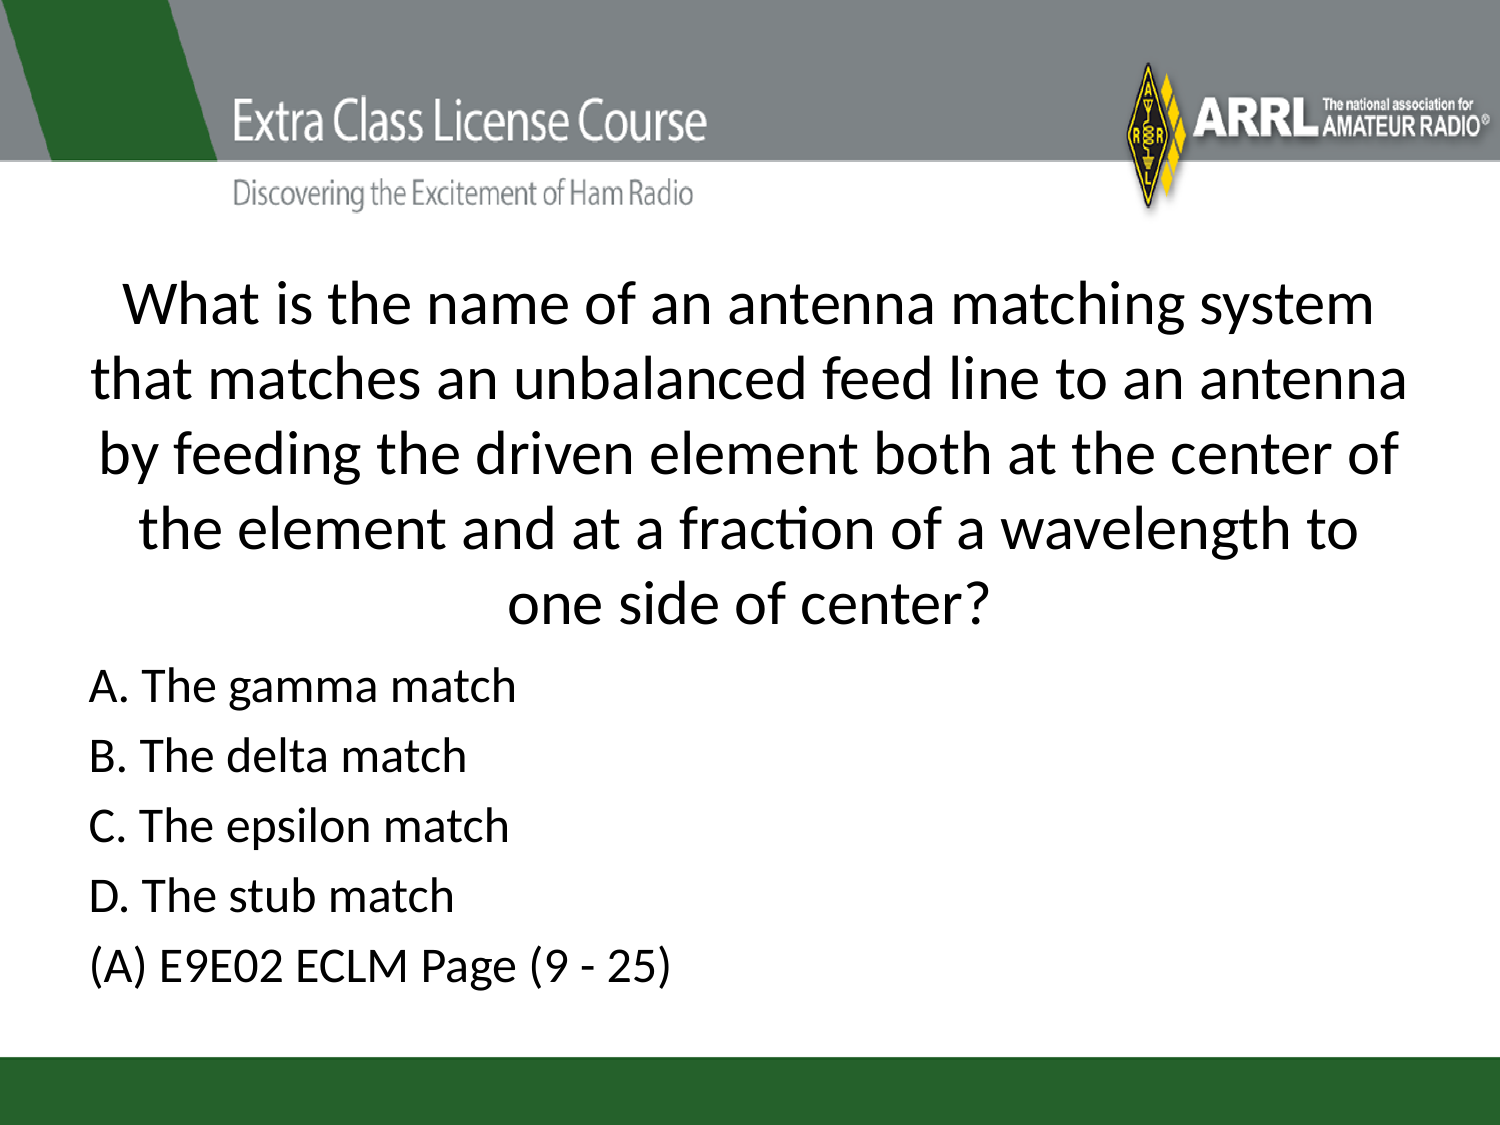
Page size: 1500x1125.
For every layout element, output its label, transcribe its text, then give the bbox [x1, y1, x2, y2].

picture [0, 0, 1500, 1125]
title What is the name of an antenna matching system that matches an unbalanced feed line to an antenna by feeding the driven element both at the center of the element and at a fraction of a wavelength to one side of center? [75, 254, 1425, 435]
list A. The gamma match B. The delta match C. The epsilon match D. The stub match (A) E9E02 ECLM Page (9 - 25) [73, 645, 1424, 1020]
